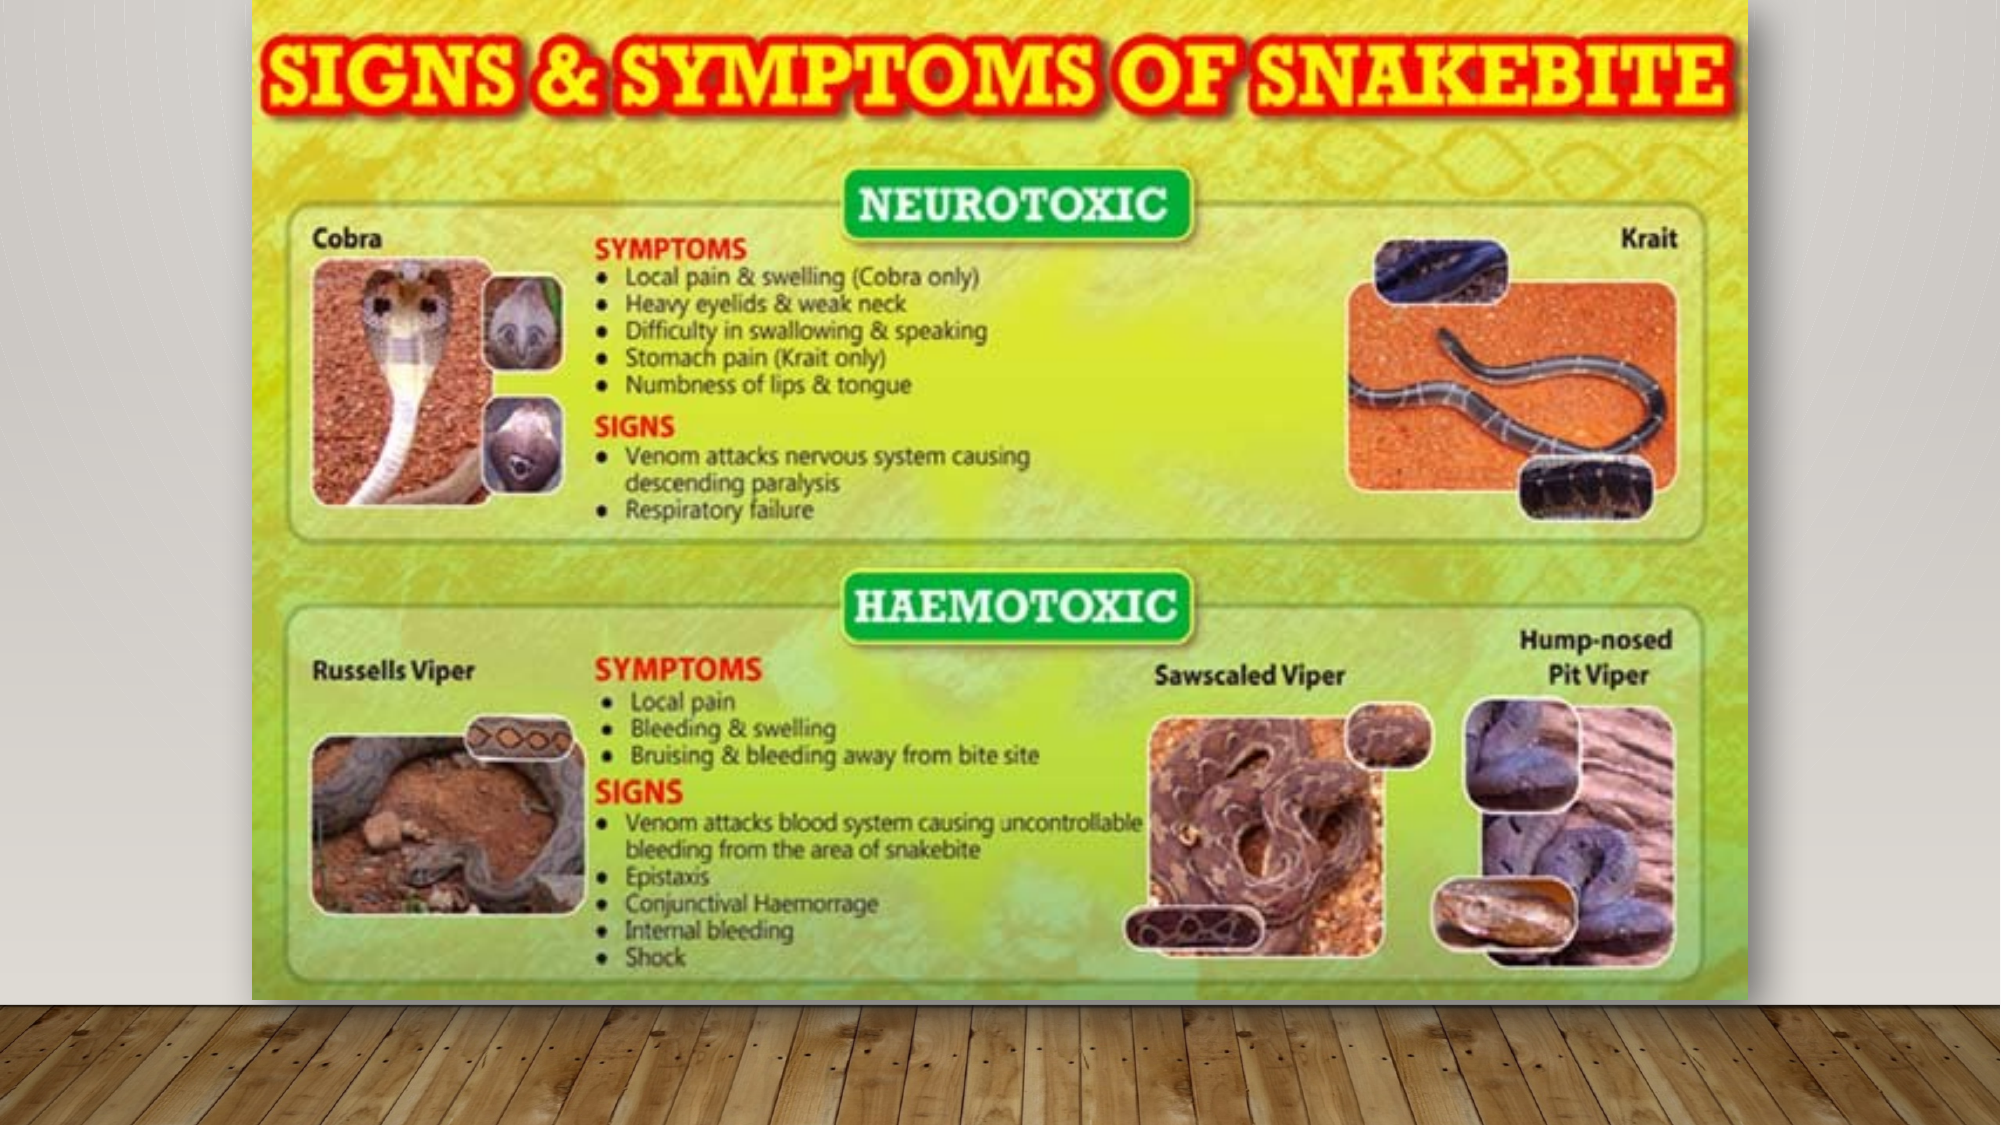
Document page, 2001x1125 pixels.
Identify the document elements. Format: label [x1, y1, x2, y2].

picture [251, 0, 1748, 1000]
picture [0, 1005, 2000, 1125]
